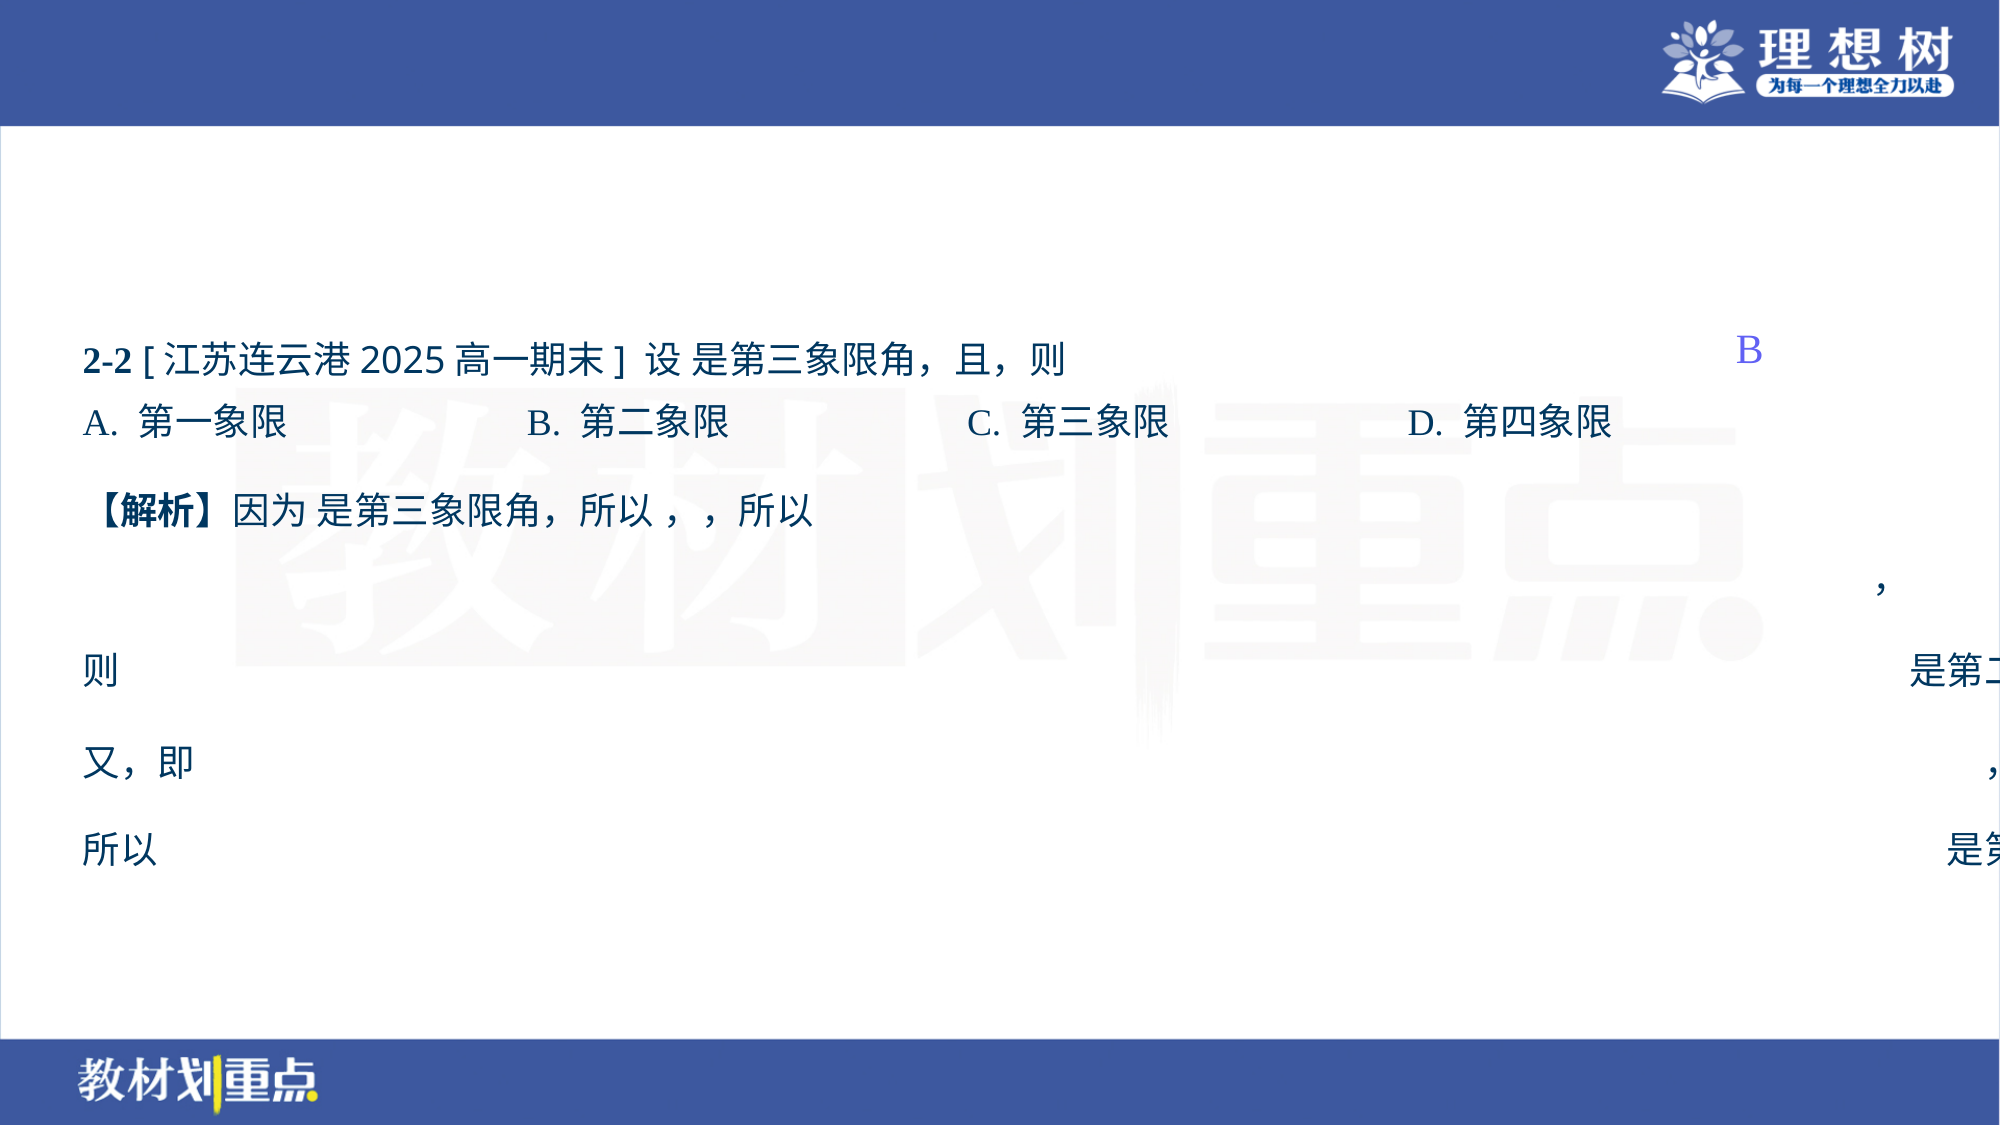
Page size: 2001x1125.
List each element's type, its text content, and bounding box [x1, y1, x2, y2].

text_box B [1720, 319, 1779, 370]
picture [0, 0, 2000, 1125]
text_box A. 第一象限 B. 第二象限 C. 第三象限 D. 第四象限 [82, 376, 1817, 436]
